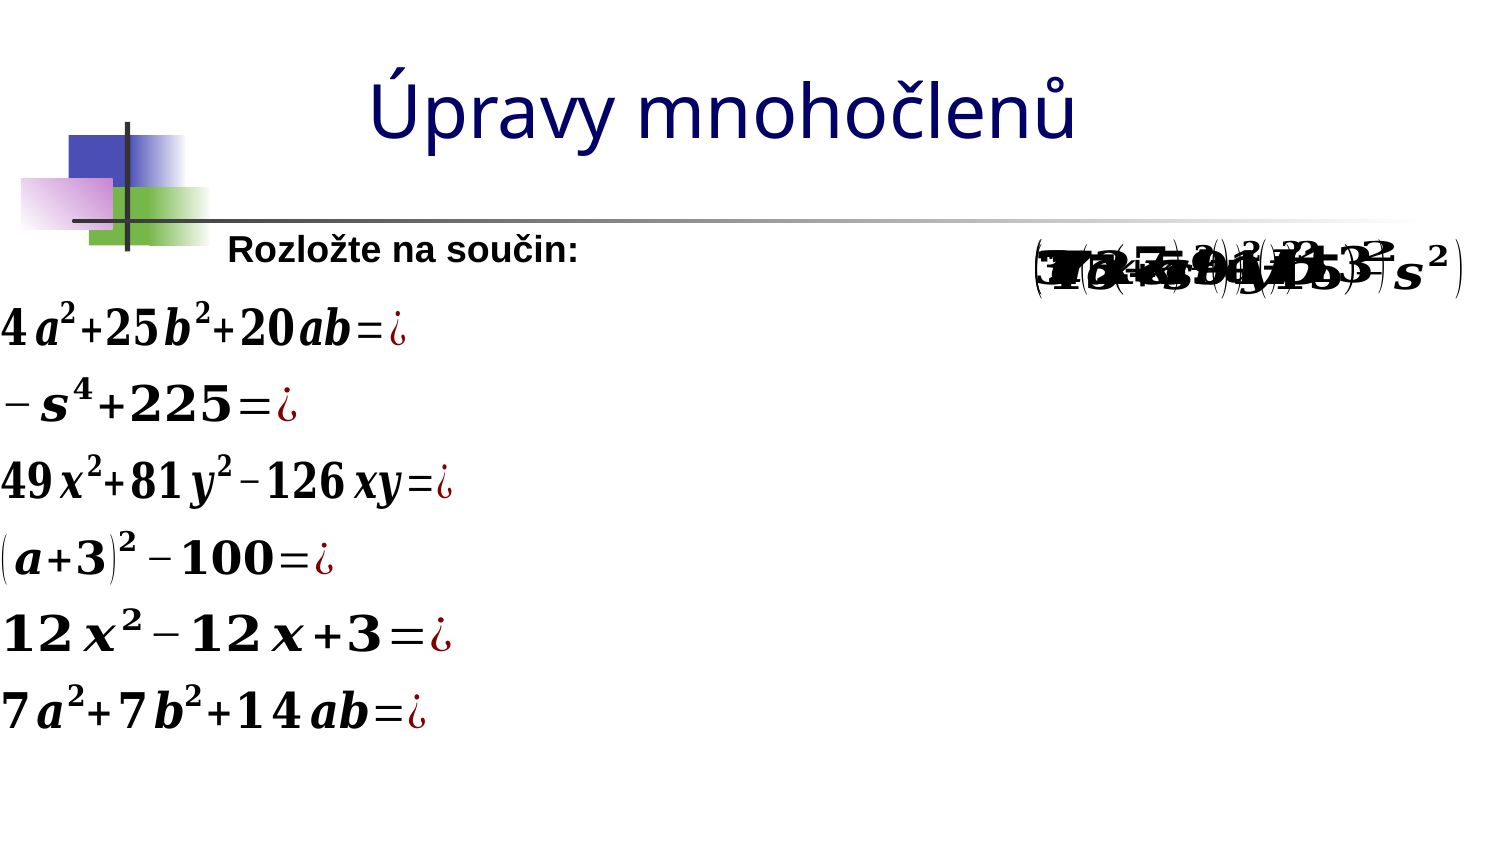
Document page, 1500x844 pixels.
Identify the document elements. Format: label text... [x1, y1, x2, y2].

text_box Rozložte na součin: [212, 217, 644, 278]
title Úpravy mnohočlenů [129, 43, 1318, 175]
